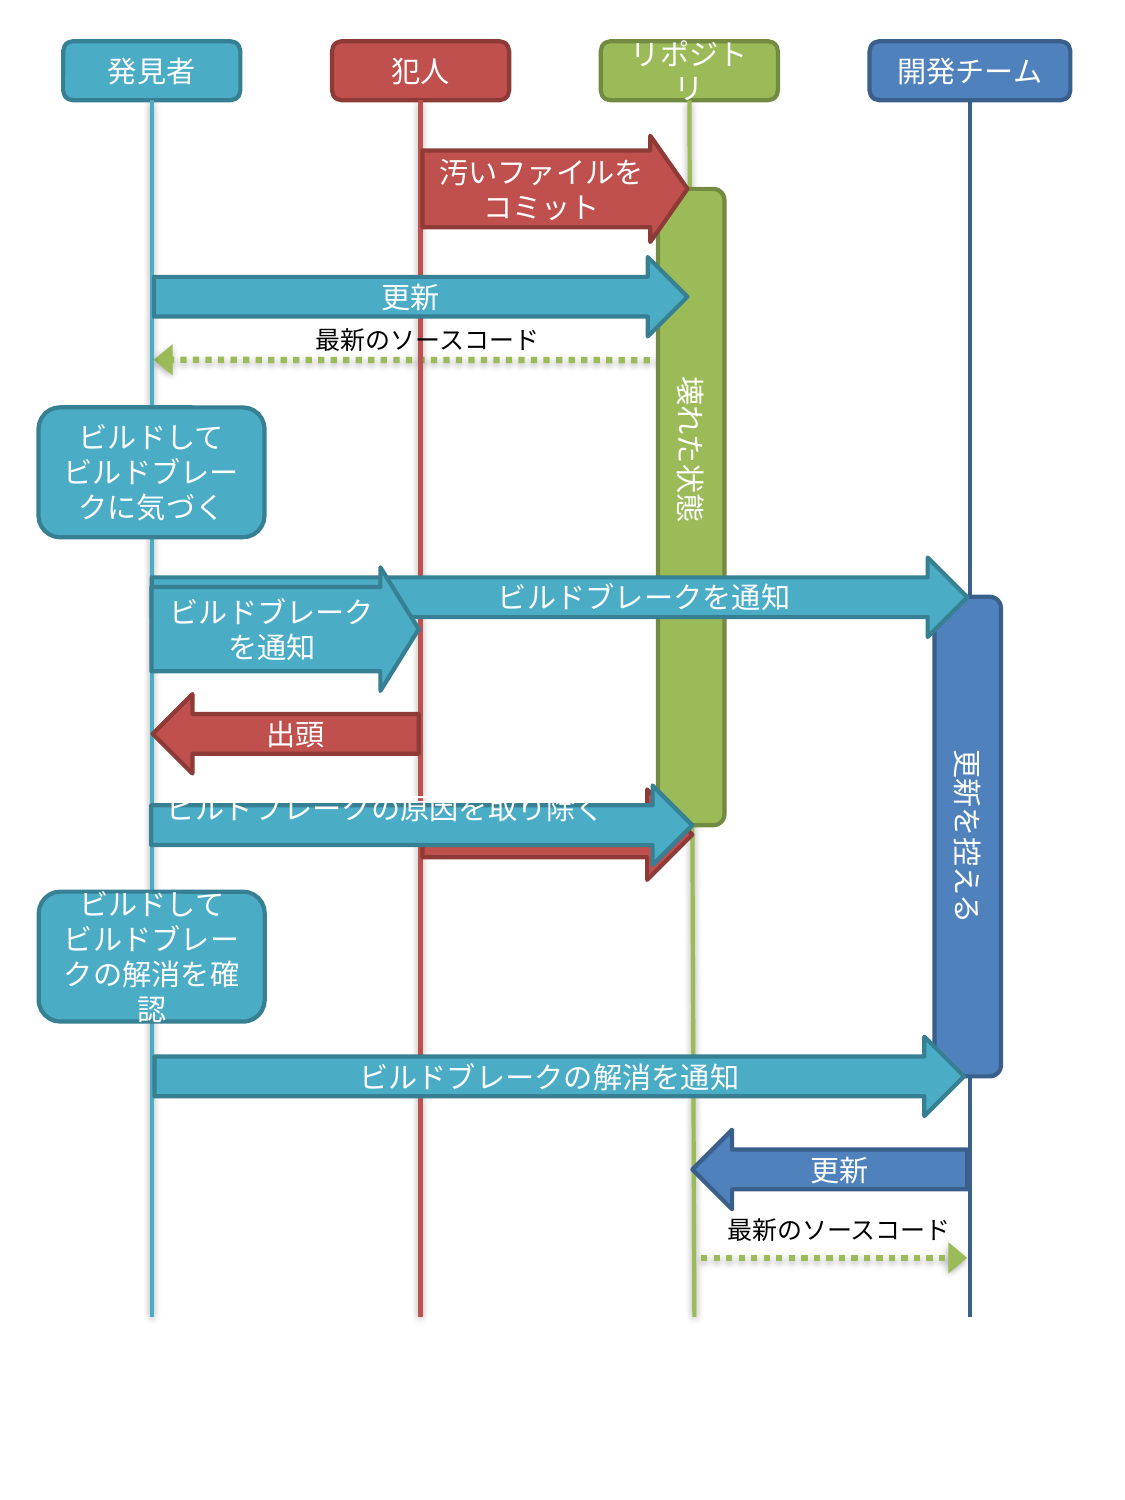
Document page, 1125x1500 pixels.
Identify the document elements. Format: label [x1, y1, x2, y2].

text_box [38, 40, 1071, 1318]
